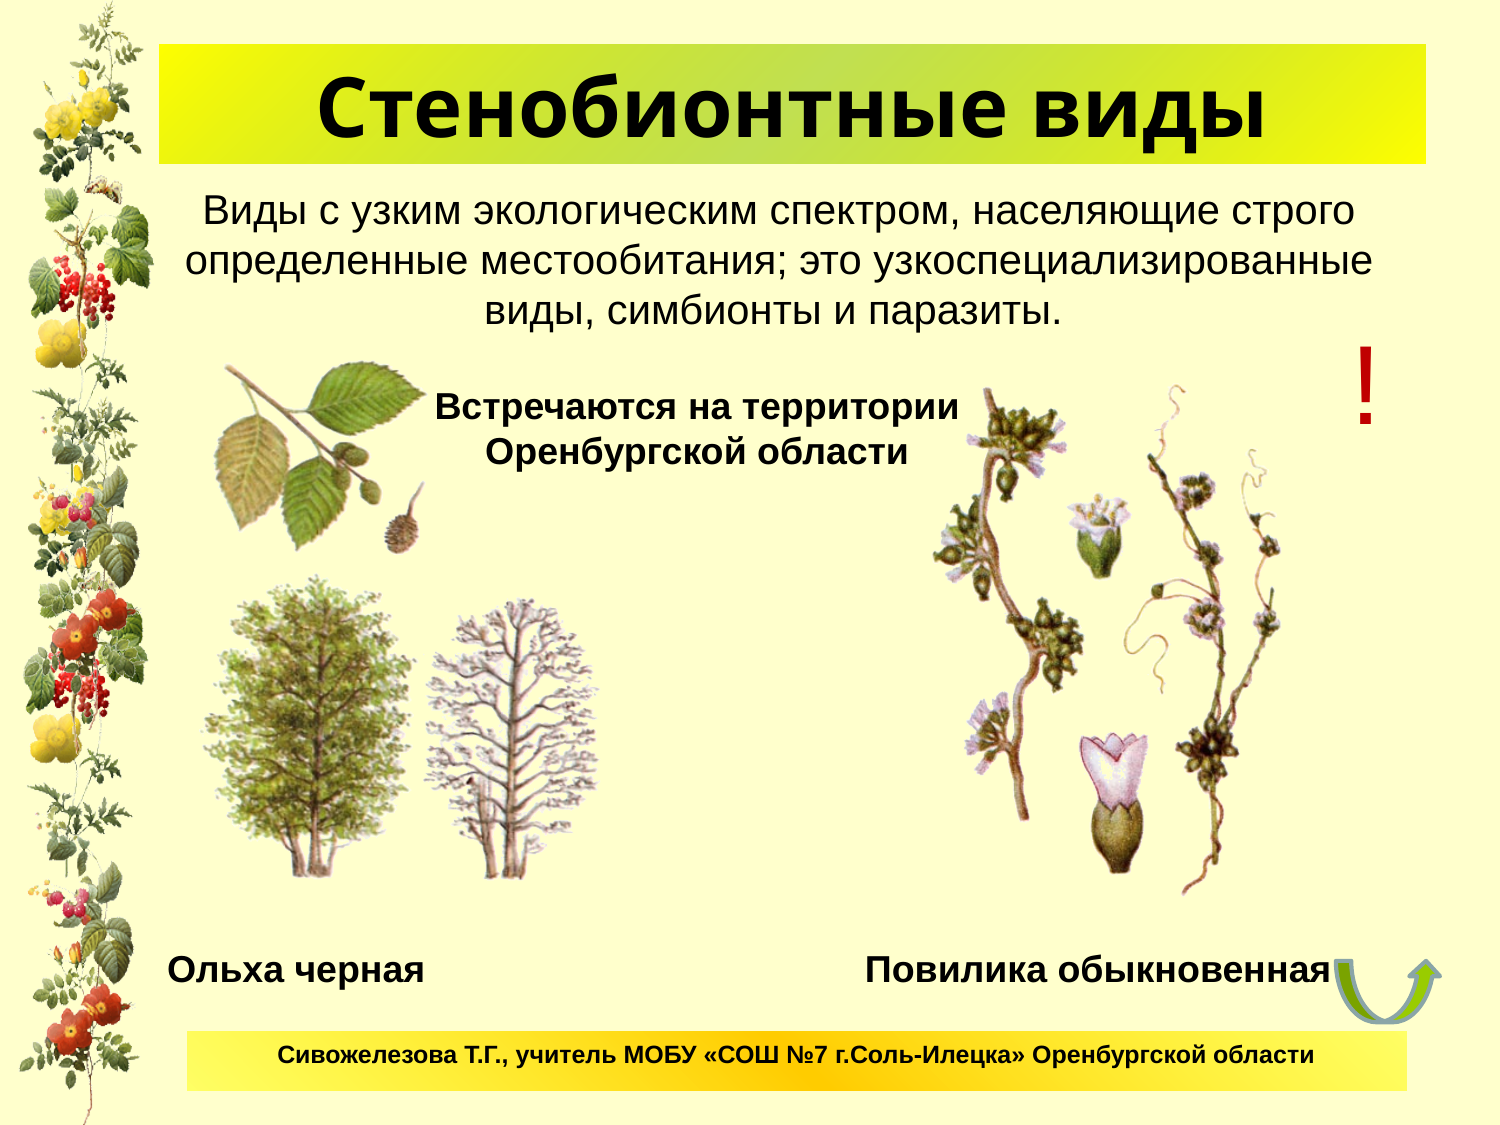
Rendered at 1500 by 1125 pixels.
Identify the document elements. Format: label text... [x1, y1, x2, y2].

title Стенобионтные виды [159, 44, 1426, 165]
text_box Встречаются на территории Оренбургской области [616, 374, 908, 480]
text_box ! [1335, 304, 1407, 455]
text_box Виды с узким экологическим спектром, населяющие строго определенные местообитания; это узкоспециализированные виды, симбионты и паразиты. [163, 175, 1395, 391]
picture [198, 351, 612, 891]
picture [913, 351, 1290, 909]
text_box [1333, 958, 1442, 1025]
text_box Ольха черная Повилика обыкновенная [152, 937, 1372, 998]
picture [0, 0, 172, 1125]
text_box Сивожелезова Т.Г., учитель МОБУ «СОШ №7 г.Соль-Илецка» Оренбургской области [187, 1031, 1407, 1091]
